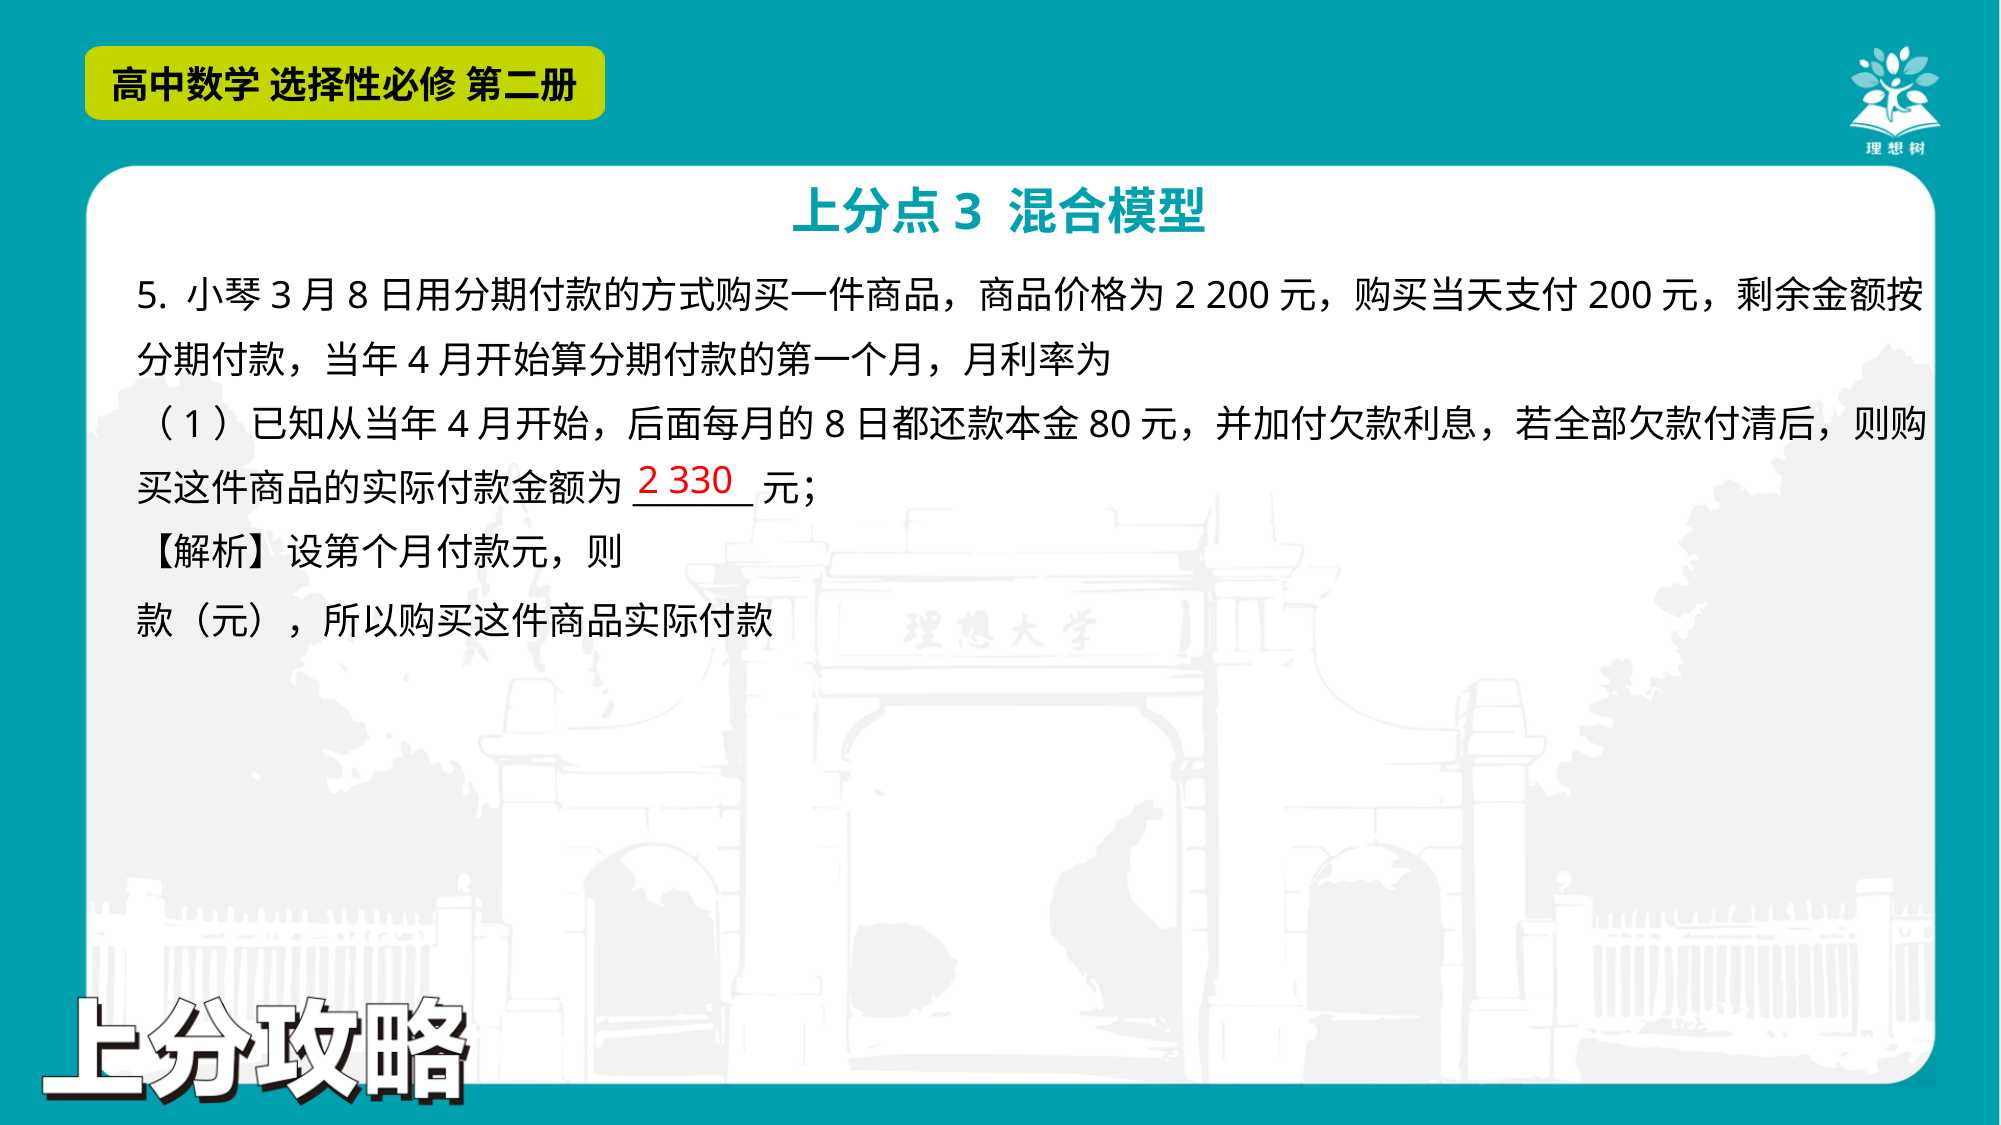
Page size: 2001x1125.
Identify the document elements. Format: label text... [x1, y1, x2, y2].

text_box 2 330 [618, 436, 753, 494]
text_box （1）已知从当年4月开始，后面每月的8日都还款本金80元，并加付欠款利息，若全部欠款付清后，则购 买这件商品的实际付款金额为_______元； [136, 376, 1865, 503]
picture [0, 0, 2000, 1125]
